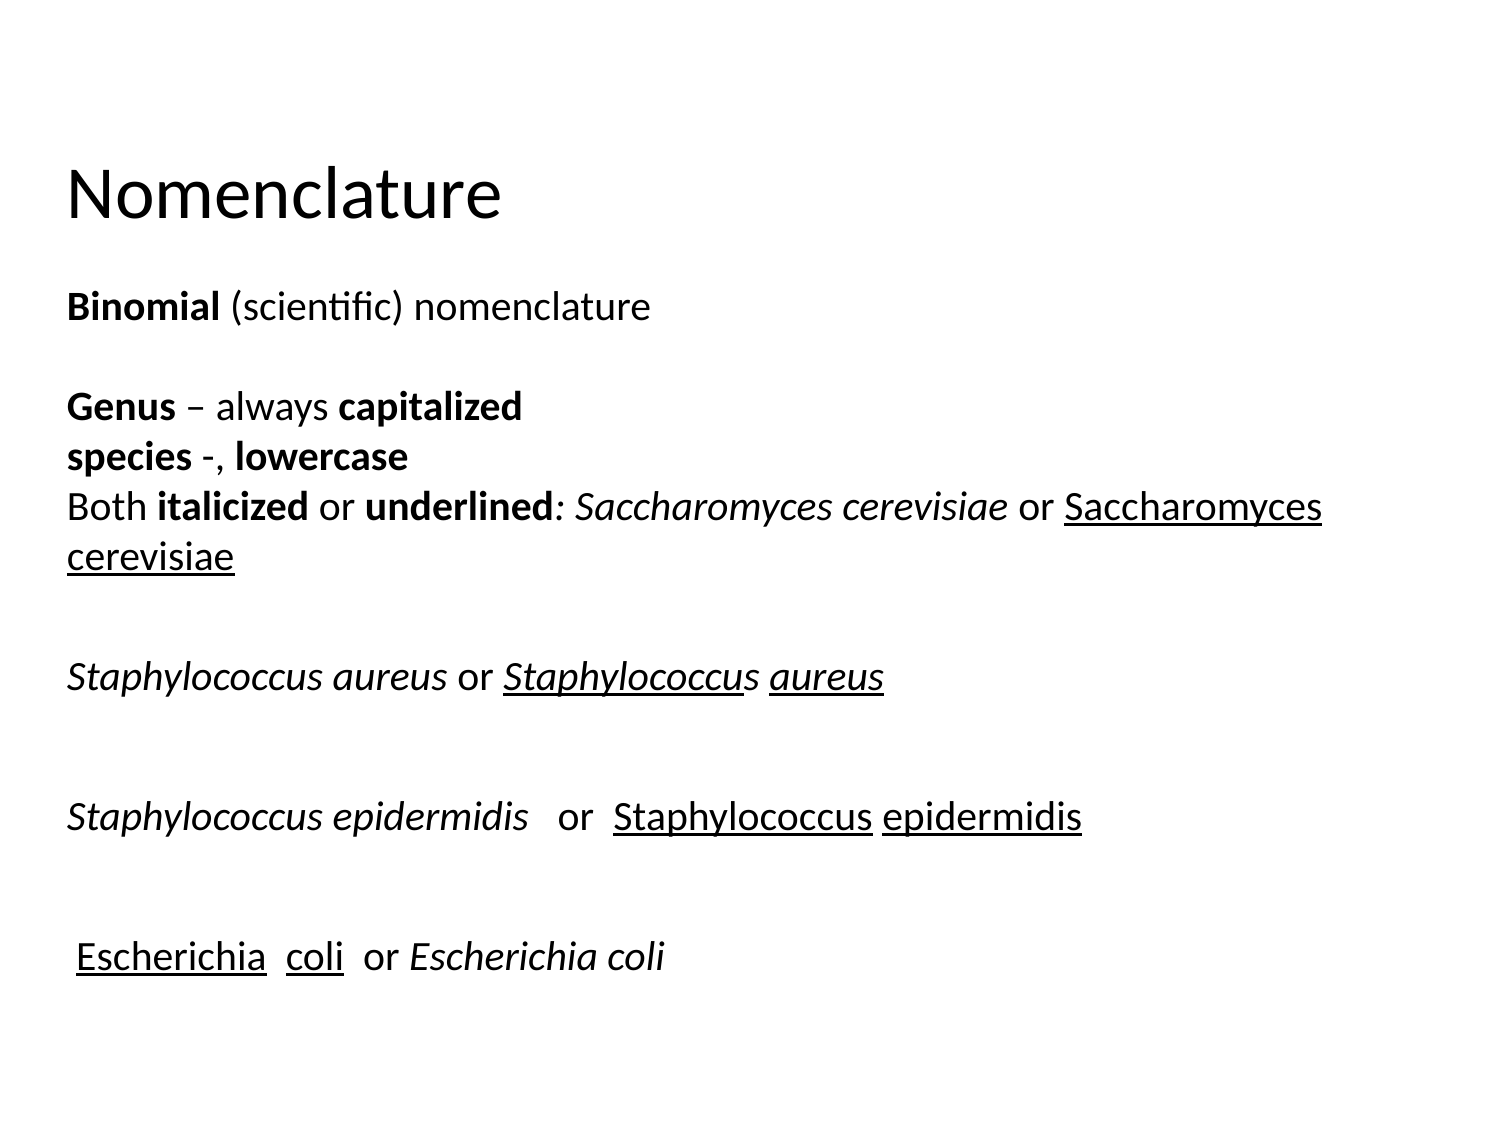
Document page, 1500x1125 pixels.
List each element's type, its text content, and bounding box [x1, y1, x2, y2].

text_box Nomenclature Binomial (scientific) nomenclature Genus – always capitalized species -, lowercase Both italicized or underlined: Saccharomyces cerevisiae or Saccharomyces cerevisiae Staphylococcus aureus or Staphylococcus aureus Staphylococcus epidermidis or Staphylococcus epidermidis Escherichia coli or Escherichia coli [52, 136, 1446, 1050]
